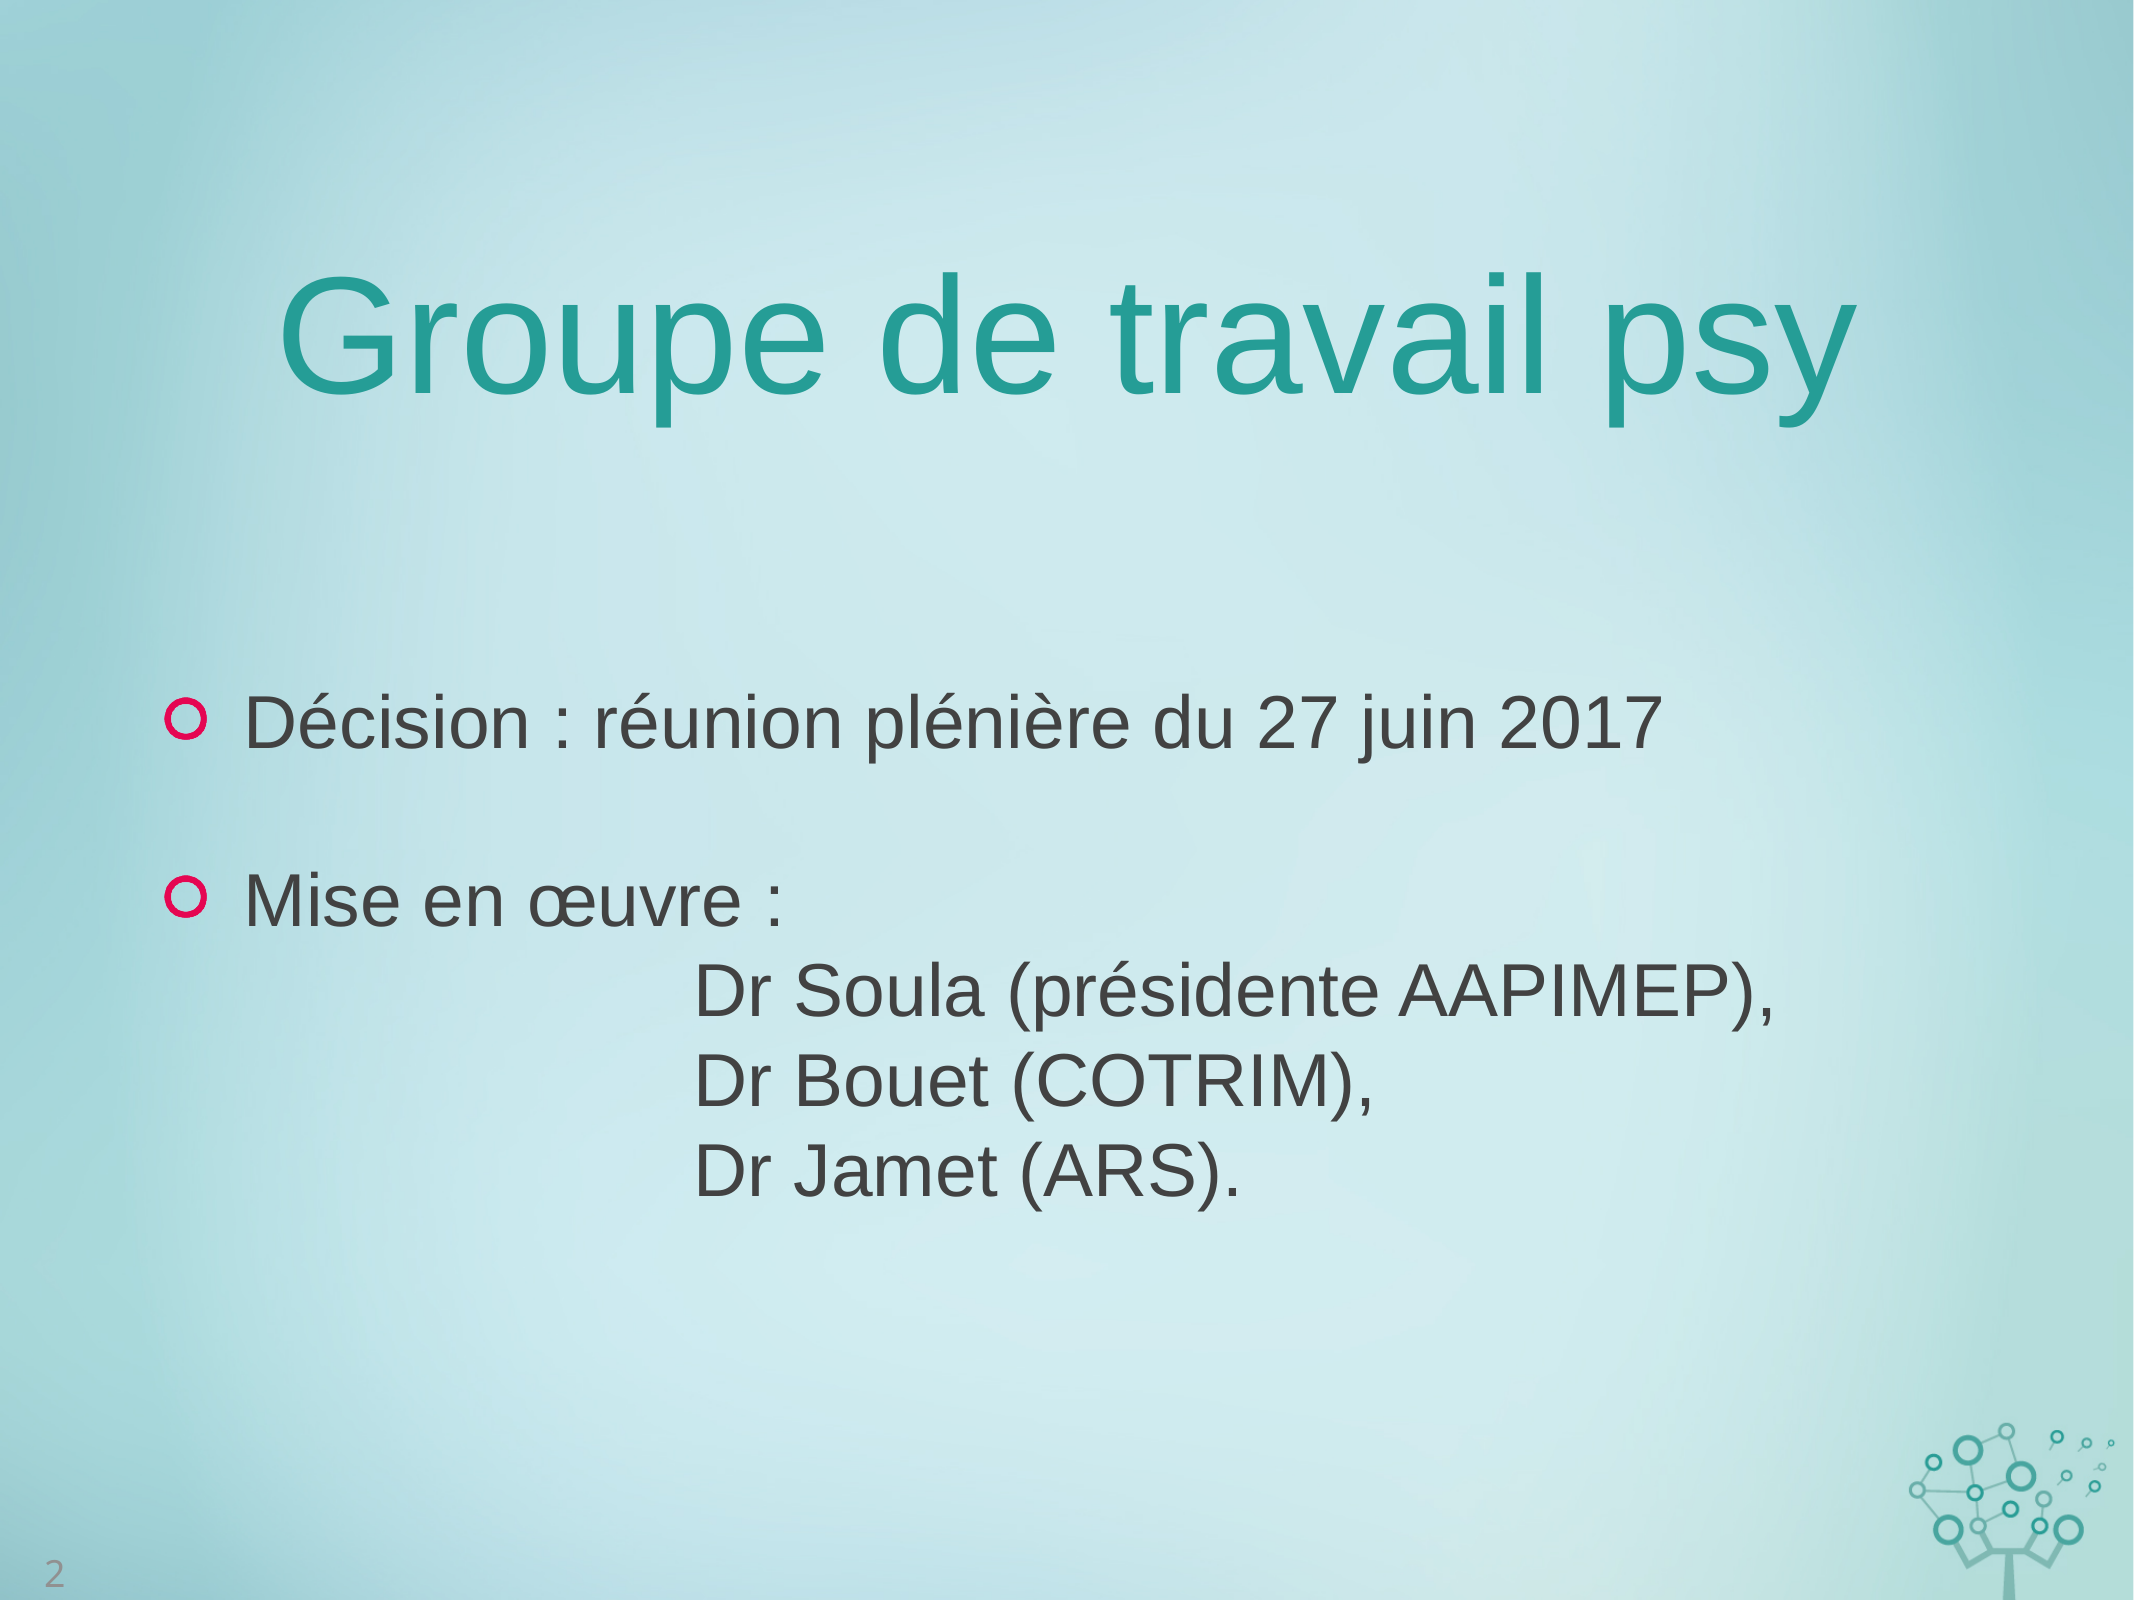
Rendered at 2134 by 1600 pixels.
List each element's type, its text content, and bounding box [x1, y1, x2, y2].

picture [0, 0, 2134, 1600]
slide_number 2 [17, 1541, 93, 1600]
title Groupe de travail psy [156, 149, 1979, 505]
list Décision : réunion plénière du 27 juin 2017 Mise en œuvre : Dr Soula (présidente AAPIMEP), Dr Bouet (COTRIM), Dr Jamet (ARS). [155, 426, 1978, 1459]
